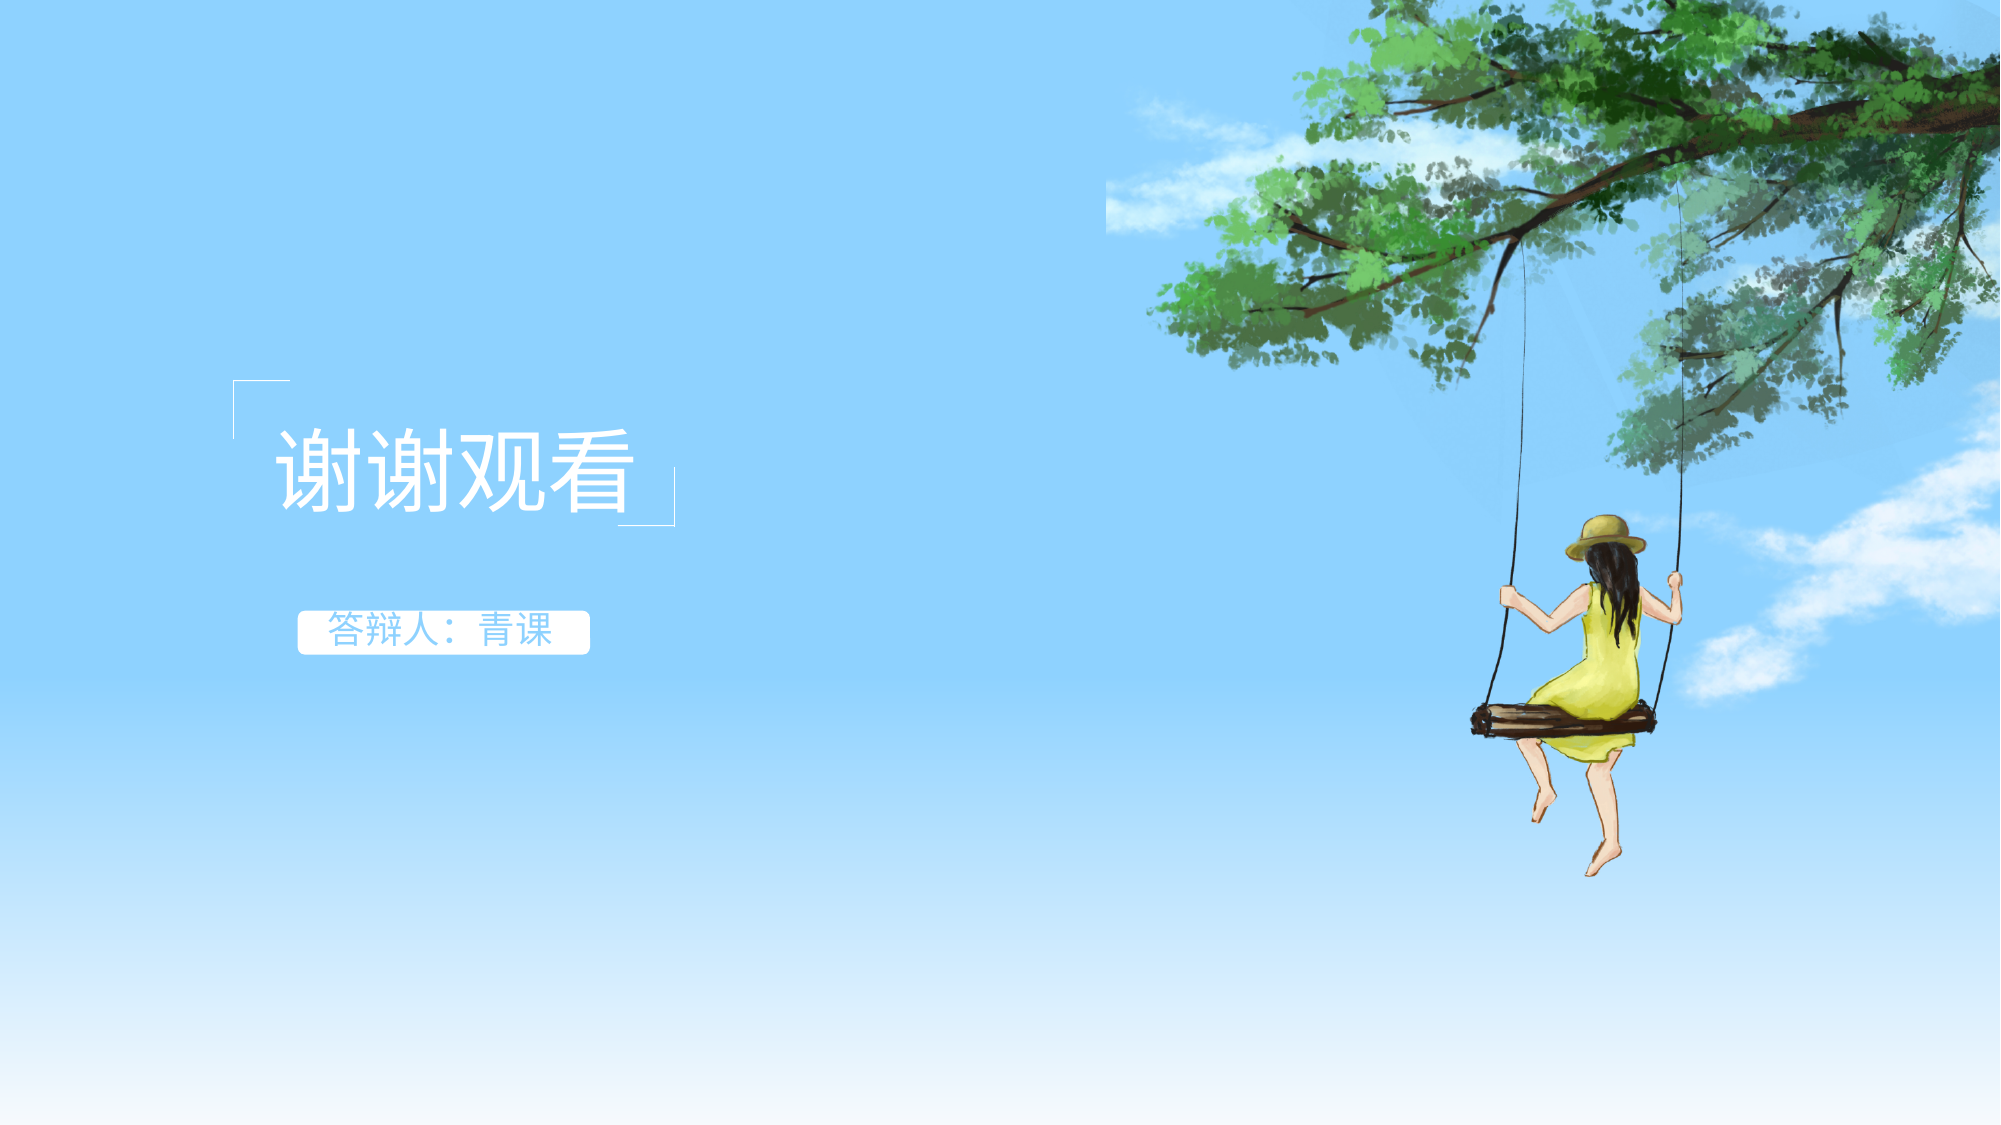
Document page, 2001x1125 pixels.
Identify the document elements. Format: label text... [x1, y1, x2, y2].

text_box 谢谢观看 [258, 406, 655, 532]
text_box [617, 467, 675, 527]
text_box 答辩人：青课 [290, 598, 591, 659]
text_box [233, 379, 290, 439]
picture [1106, 0, 2000, 933]
